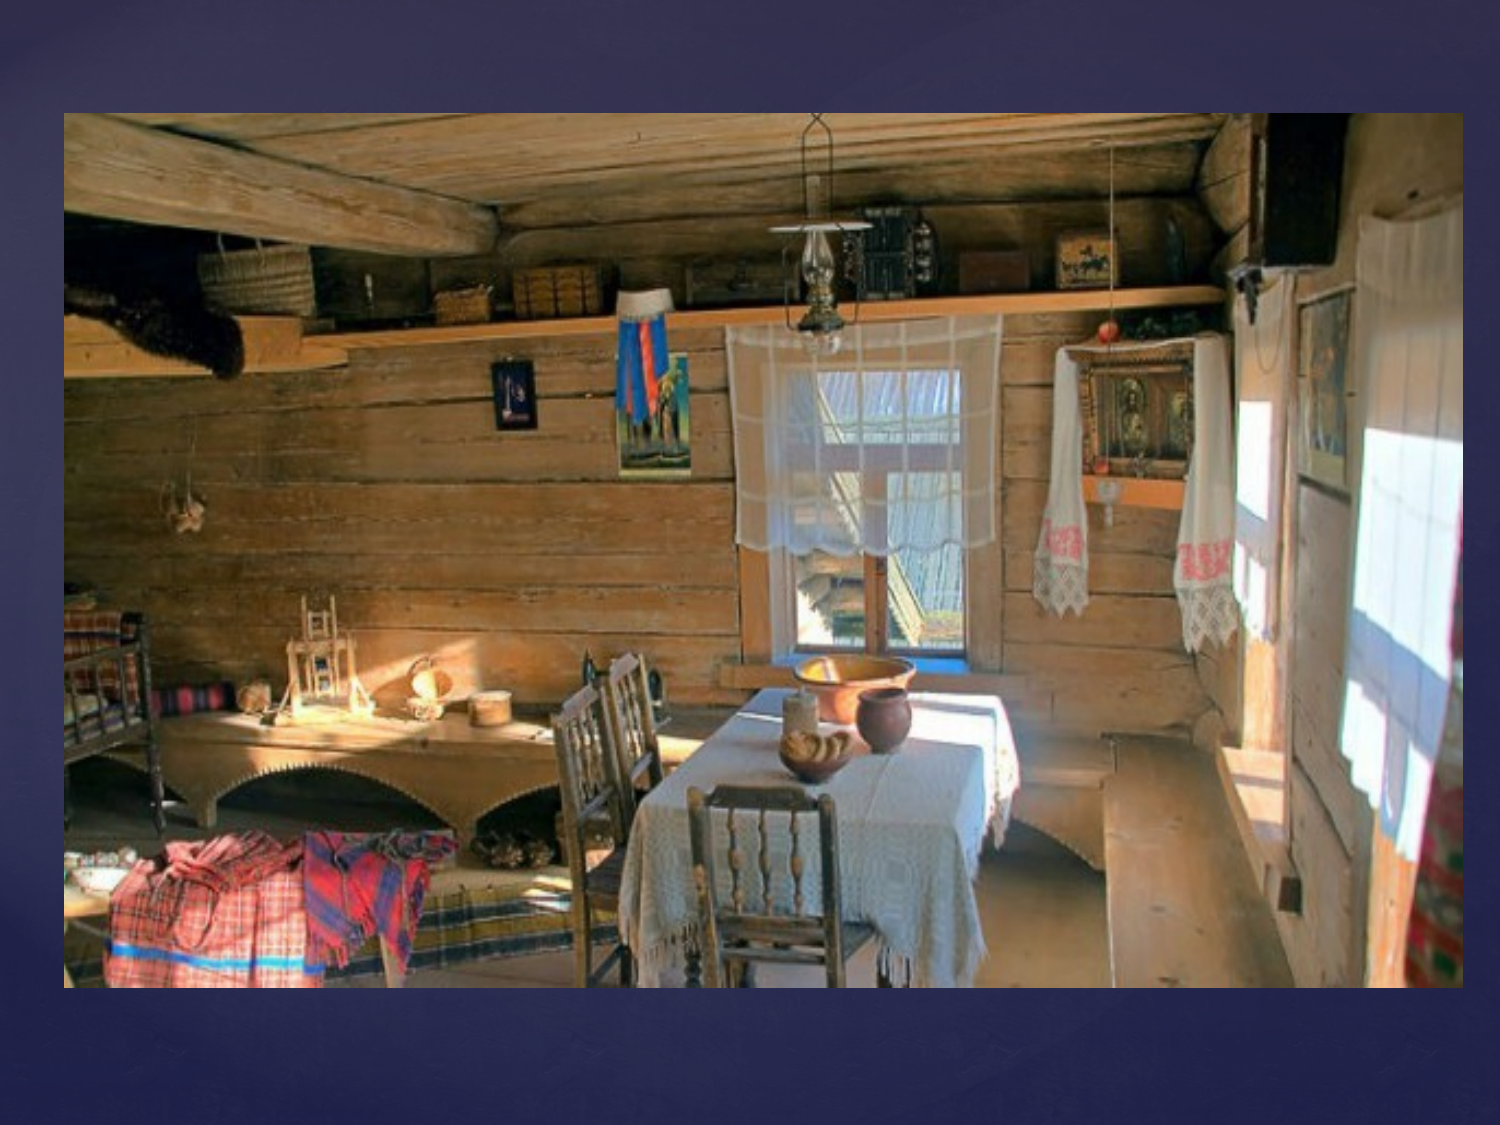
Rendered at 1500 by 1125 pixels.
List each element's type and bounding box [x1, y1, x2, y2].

list [64, 113, 1463, 989]
